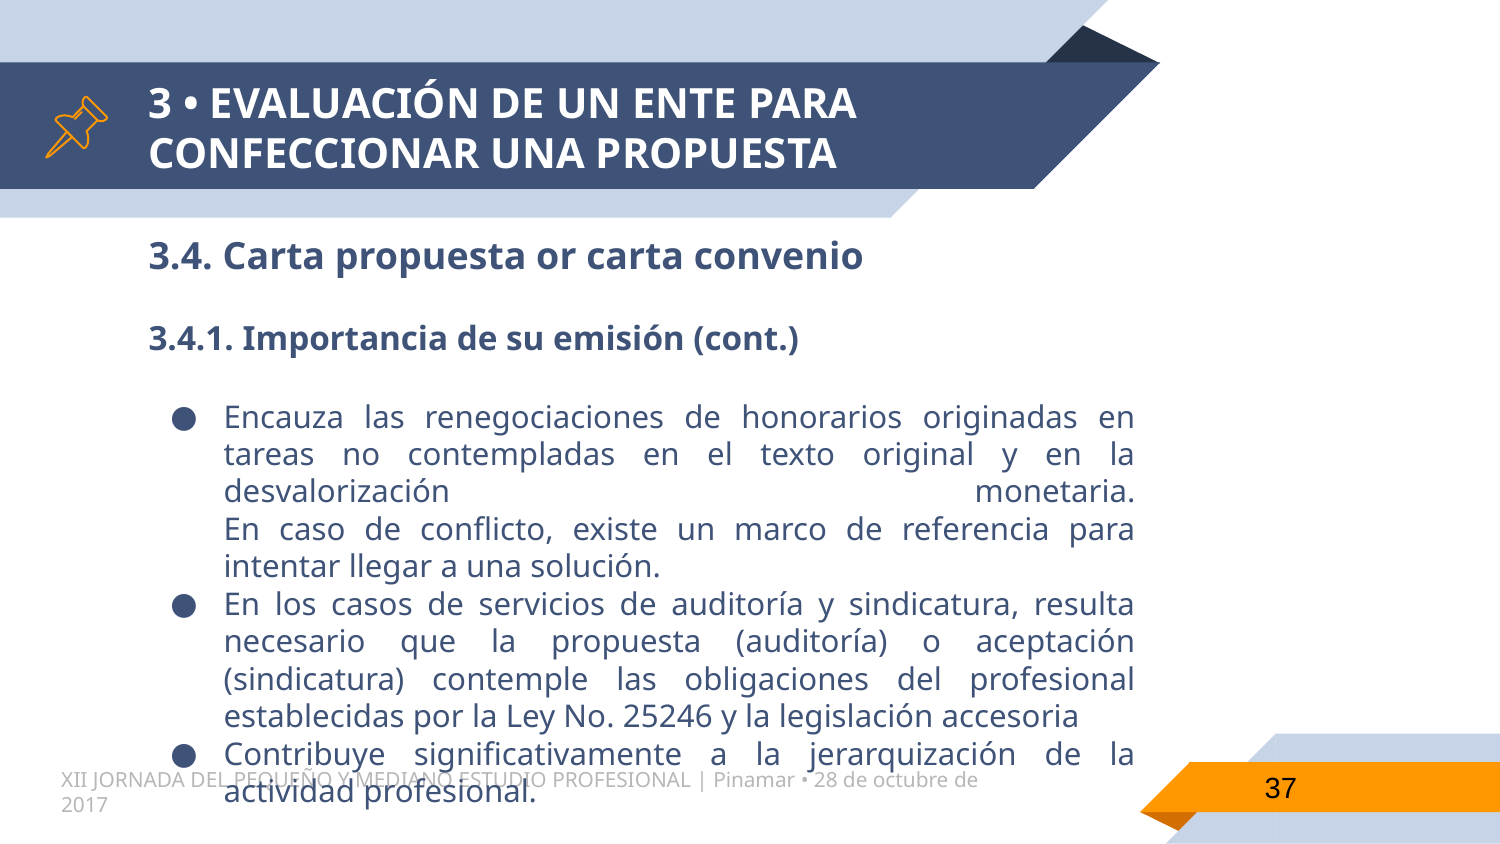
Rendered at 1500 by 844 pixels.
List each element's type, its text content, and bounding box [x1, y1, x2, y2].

title 3 • EVALUACIÓN DE UN ENTE PARA CONFECCIONAR UNA PROPUESTA [133, 64, 1101, 190]
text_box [46, 96, 108, 158]
text_box 3.4. Carta propuesta or carta convenio 3.4.1. Importancia de su emisión (cont.) Encauza las renegociaciones de honorarios originadas en tareas no contempladas en el texto original y en la desvalorización monetaria. En caso de conflicto, existe un marco de referencia para intentar llegar a una solución. En los casos de servicios de auditoría y sindicatura, resulta necesario que la propuesta (auditoría) o aceptación (sindicatura) contemple las obligaciones del profesional establecidas por la Ley No. 25246 y la legislación accesoria Contribuye significativamente a la jerarquización de la actividad profesional. [133, 217, 1152, 791]
slide_number 37 [1249, 760, 1494, 813]
